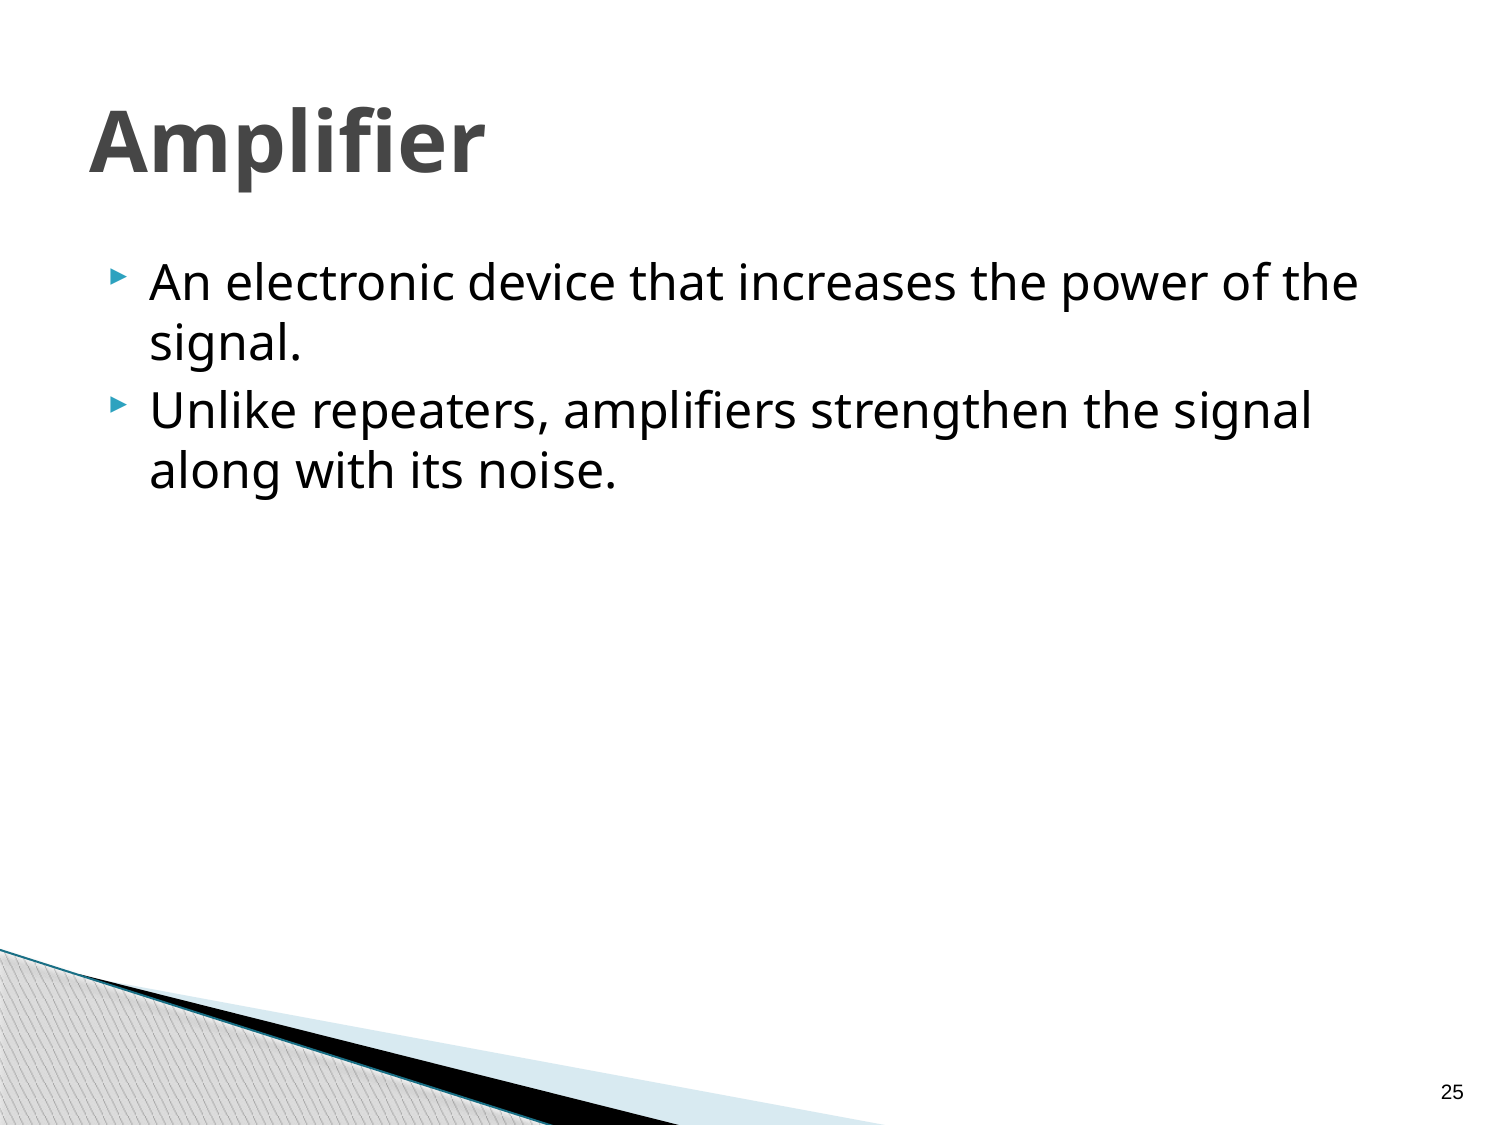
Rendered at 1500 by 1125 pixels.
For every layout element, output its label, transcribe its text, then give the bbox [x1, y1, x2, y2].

title Amplifier [75, 45, 1425, 233]
list An electronic device that increases the power of the signal. Unlike repeaters, amplifiers strengthen the signal along with its noise. [75, 243, 1425, 986]
slide_number 25 [1418, 1051, 1479, 1112]
